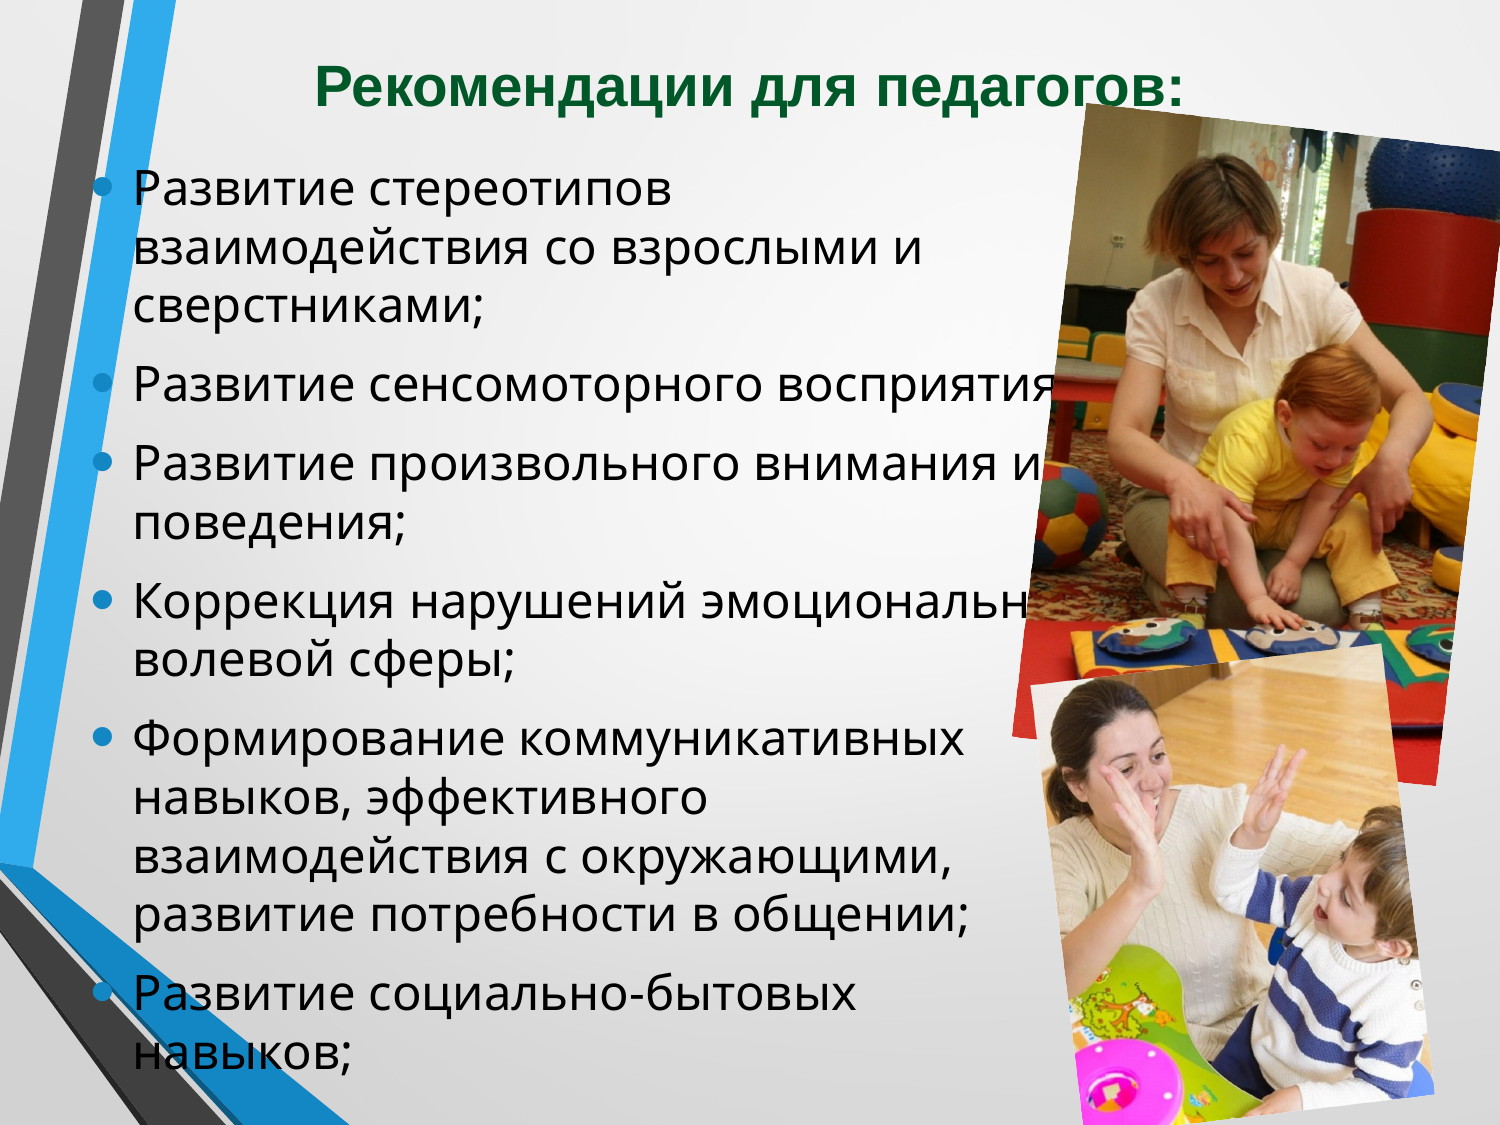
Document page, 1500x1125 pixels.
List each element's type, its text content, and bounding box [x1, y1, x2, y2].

picture [1012, 104, 1500, 1125]
list Развитие стереотипов взаимодействия со взрослыми и сверстниками; Развитие сенсомоторного восприятия; Развитие произвольного внимания и поведения; Коррекция нарушений эмоционально-волевой сферы; Формирование коммуникативных навыков, эффективного взаимодействия с окружающими, развитие потребности в общении; Развитие социально-бытовых навыков; [75, 149, 1083, 1125]
title Рекомендации для педагогов: [75, 19, 1425, 149]
